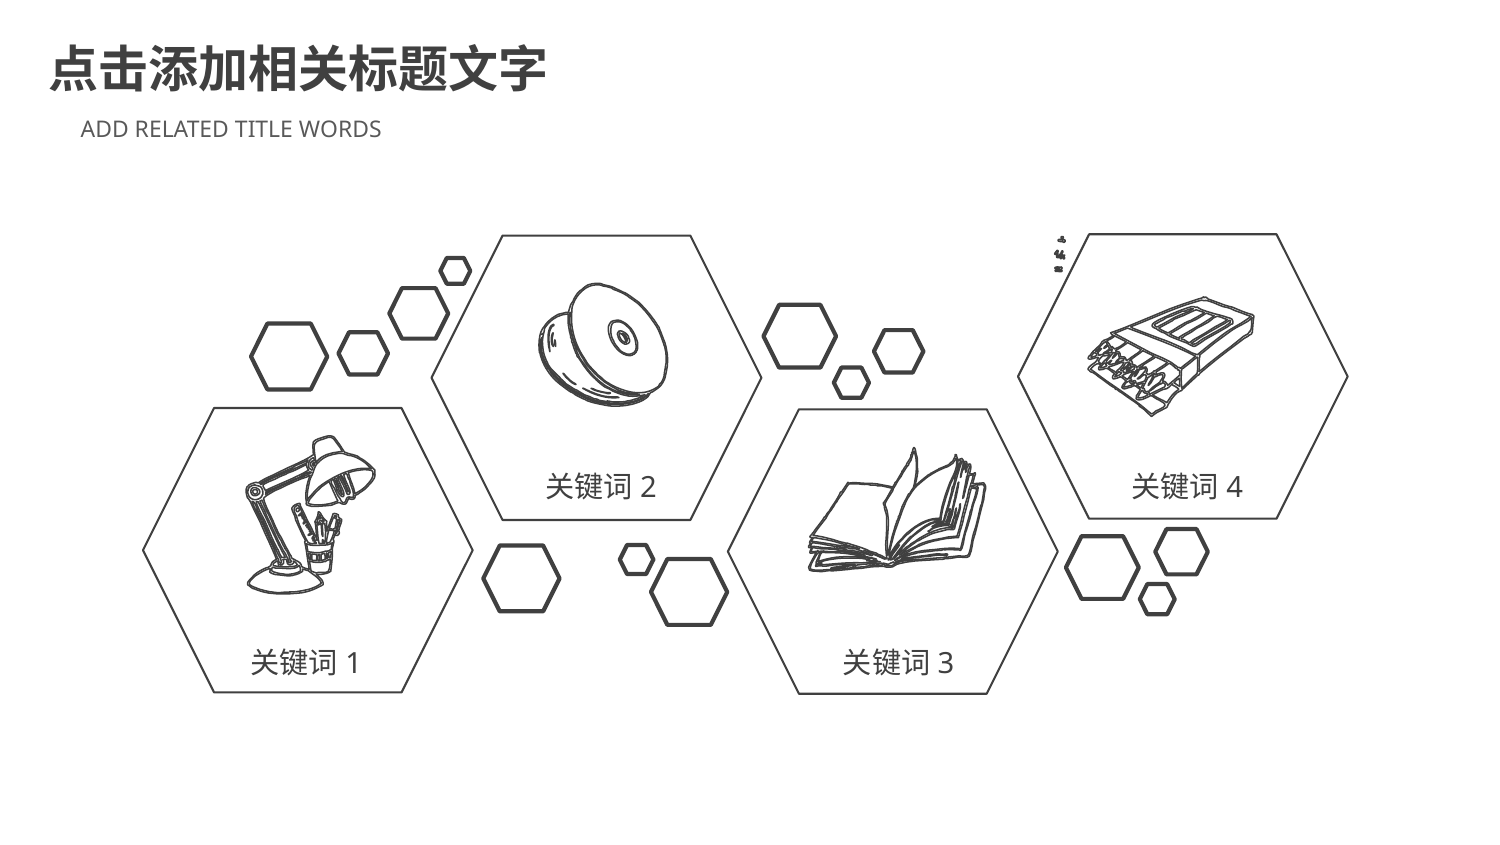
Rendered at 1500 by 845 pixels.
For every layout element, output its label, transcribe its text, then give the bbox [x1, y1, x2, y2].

text_box [763, 304, 837, 368]
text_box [1054, 236, 1255, 417]
text_box [1155, 529, 1208, 575]
text_box ADD RELATED TITLE WORDS [64, 106, 491, 150]
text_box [245, 435, 376, 595]
text_box [1017, 234, 1348, 511]
text_box [483, 545, 560, 612]
text_box 关键词1 [204, 637, 409, 687]
text_box 关键词2 [499, 461, 703, 512]
text_box [211, 687, 405, 693]
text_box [538, 283, 668, 407]
text_box [250, 323, 328, 390]
text_box [142, 408, 473, 678]
text_box [650, 559, 728, 625]
text_box [1065, 536, 1139, 599]
text_box [440, 257, 471, 284]
text_box 点击添加相关标题文字 [32, 29, 567, 106]
text_box [808, 447, 986, 572]
text_box 关键词3 [796, 637, 1001, 687]
text_box [389, 288, 449, 339]
text_box [619, 544, 654, 575]
text_box [727, 409, 1058, 694]
text_box [1139, 584, 1175, 615]
text_box [873, 330, 924, 373]
text_box [1085, 512, 1280, 519]
text_box [833, 367, 869, 398]
text_box 关键词4 [1085, 461, 1289, 512]
text_box [431, 235, 762, 520]
text_box [338, 332, 388, 375]
